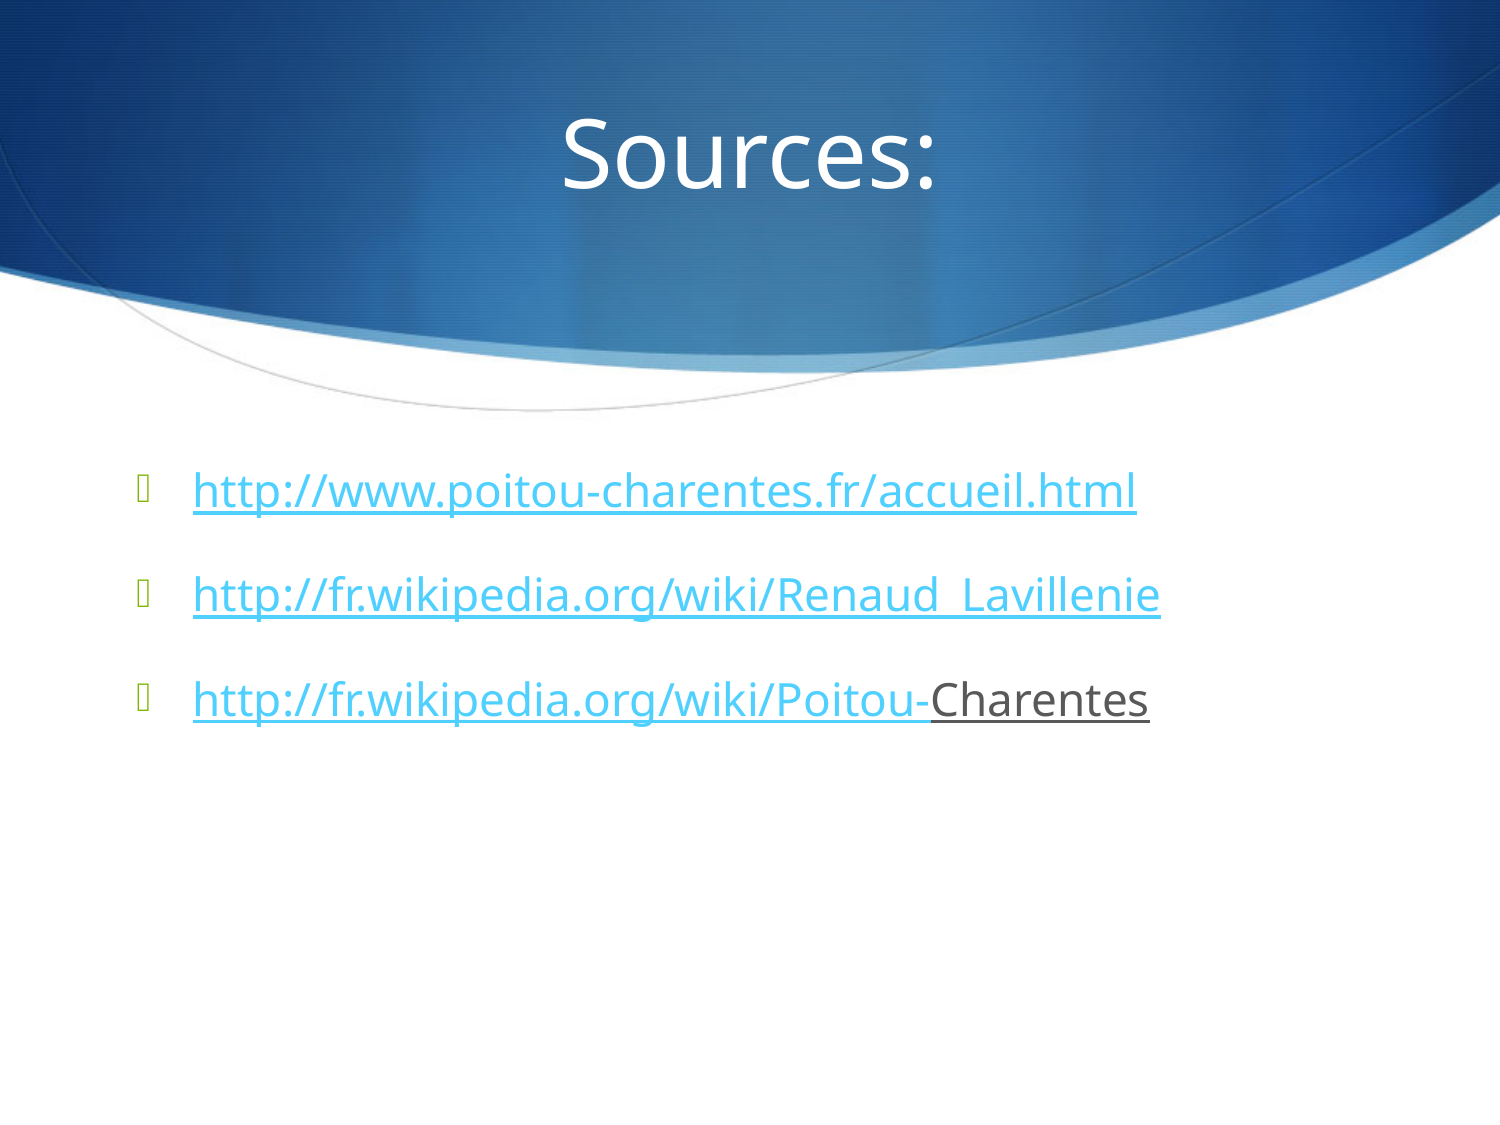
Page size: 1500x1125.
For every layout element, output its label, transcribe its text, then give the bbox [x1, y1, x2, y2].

list http://www.poitou-charentes.fr/accueil.html http://fr.wikipedia.org/wiki/Renaud_Lavillenie http://fr.wikipedia.org/wiki/Poitou-Charentes [121, 454, 1379, 991]
picture [0, 0, 1500, 1125]
title Sources: [75, 56, 1425, 245]
